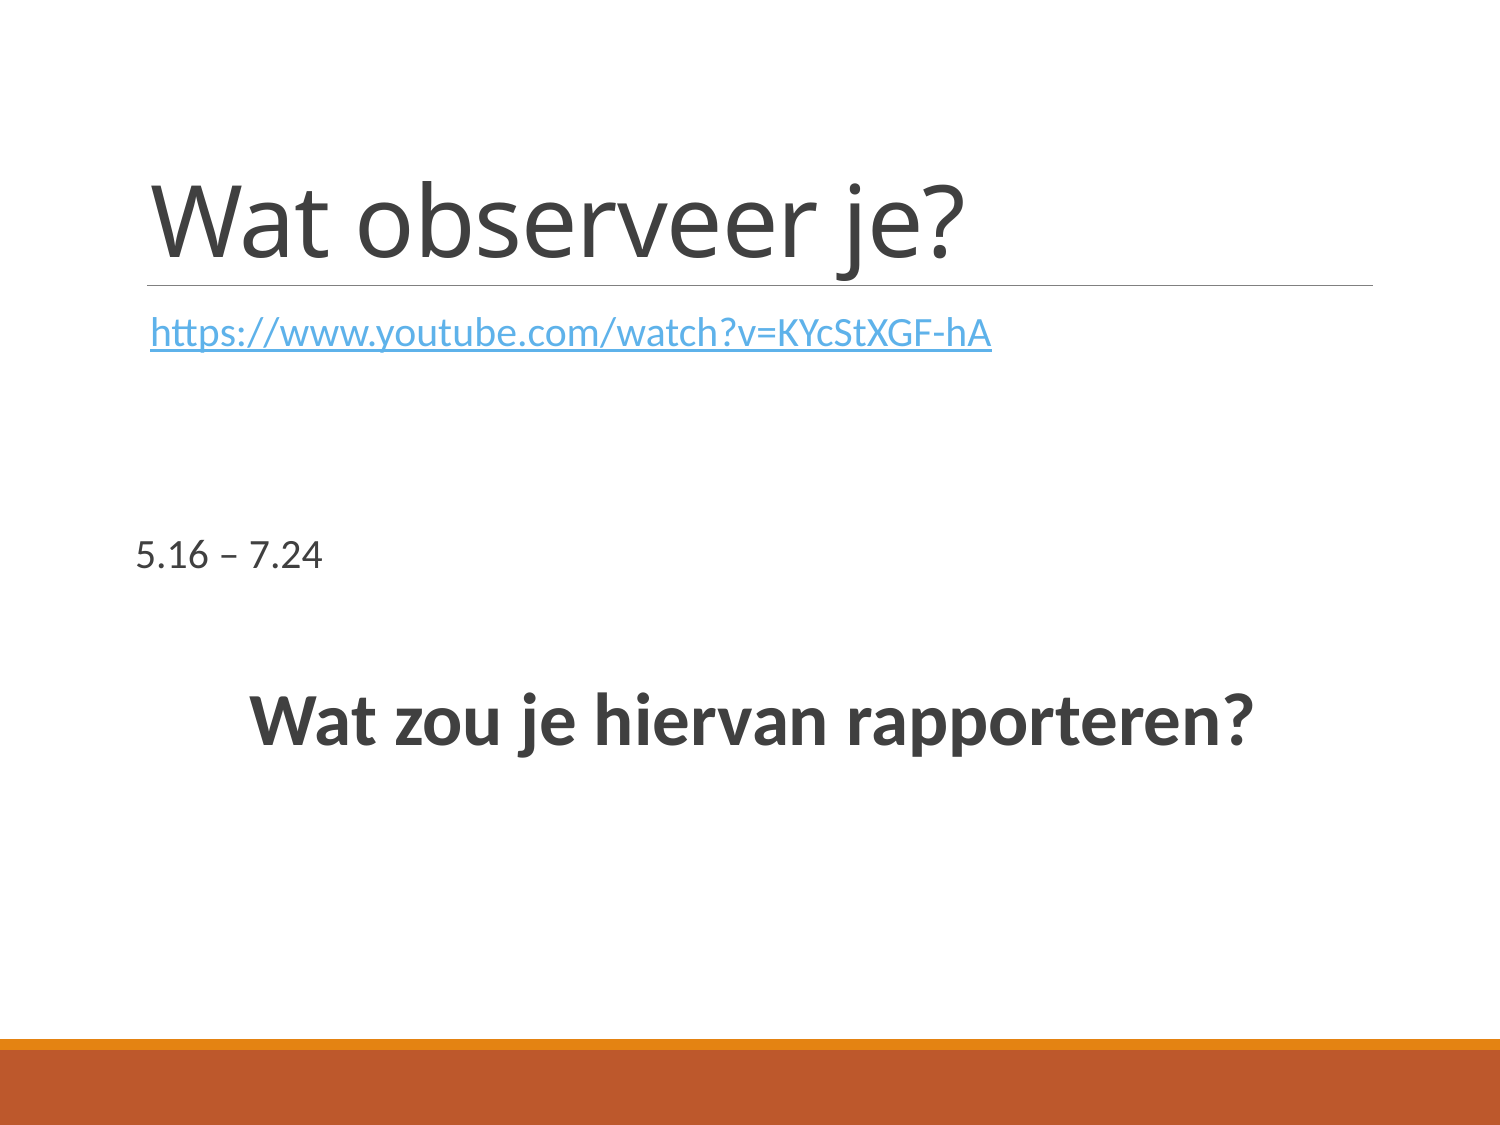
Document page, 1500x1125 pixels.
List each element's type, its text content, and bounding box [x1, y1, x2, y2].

title Wat observeer je? [135, 47, 1373, 285]
list https://www.youtube.com/watch?v=KYcStXGF-hA 5.16 – 7.24 Wat zou je hiervan rapporteren? [135, 302, 1373, 963]
